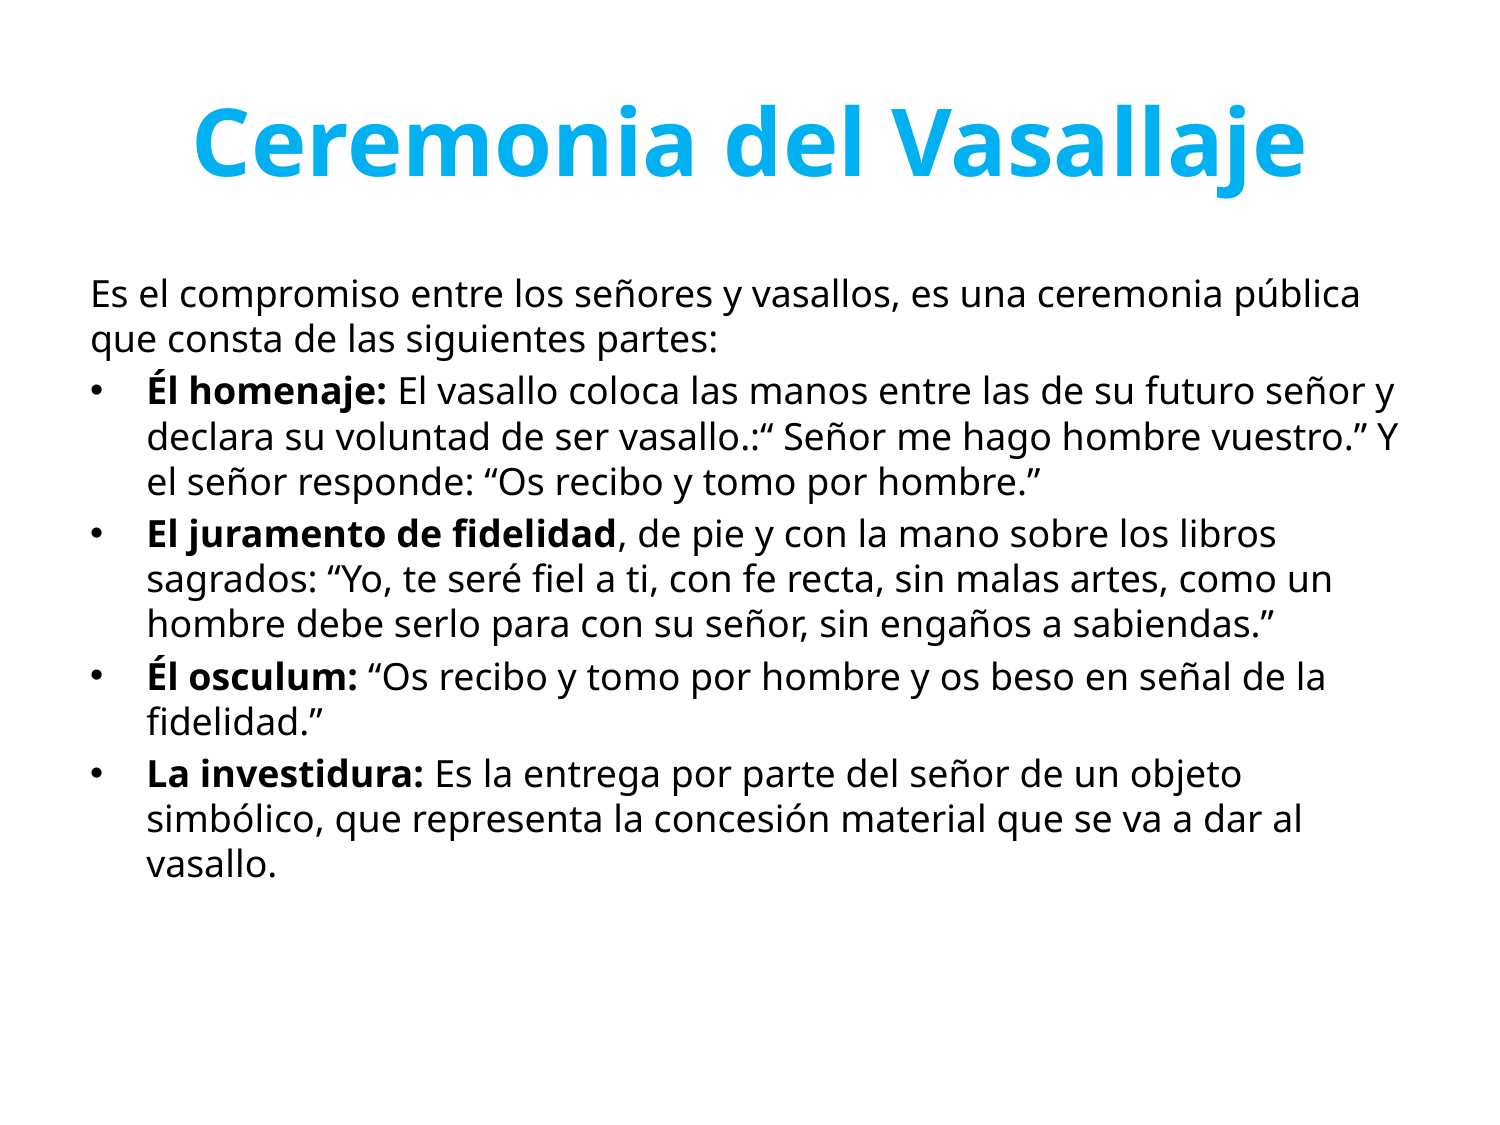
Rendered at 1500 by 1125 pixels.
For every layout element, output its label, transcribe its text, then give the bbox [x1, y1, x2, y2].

title Ceremonia del Vasallaje [75, 45, 1425, 233]
list Es el compromiso entre los señores y vasallos, es una ceremonia pública que consta de las siguientes partes: Él homenaje: El vasallo coloca las manos entre las de su futuro señor y declara su voluntad de ser vasallo.:“ Señor me hago hombre vuestro.” Y el señor responde: “Os recibo y tomo por hombre.” El juramento de fidelidad, de pie y con la mano sobre los libros sagrados: “Yo, te seré fiel a ti, con fe recta, sin malas artes, como un hombre debe serlo para con su señor, sin engaños a sabiendas.” Él osculum: “Os recibo y tomo por hombre y os beso en señal de la fidelidad.” La investidura: Es la entrega por parte del señor de un objeto simbólico, que representa la concesión material que se va a dar al vasallo. [75, 262, 1425, 1005]
